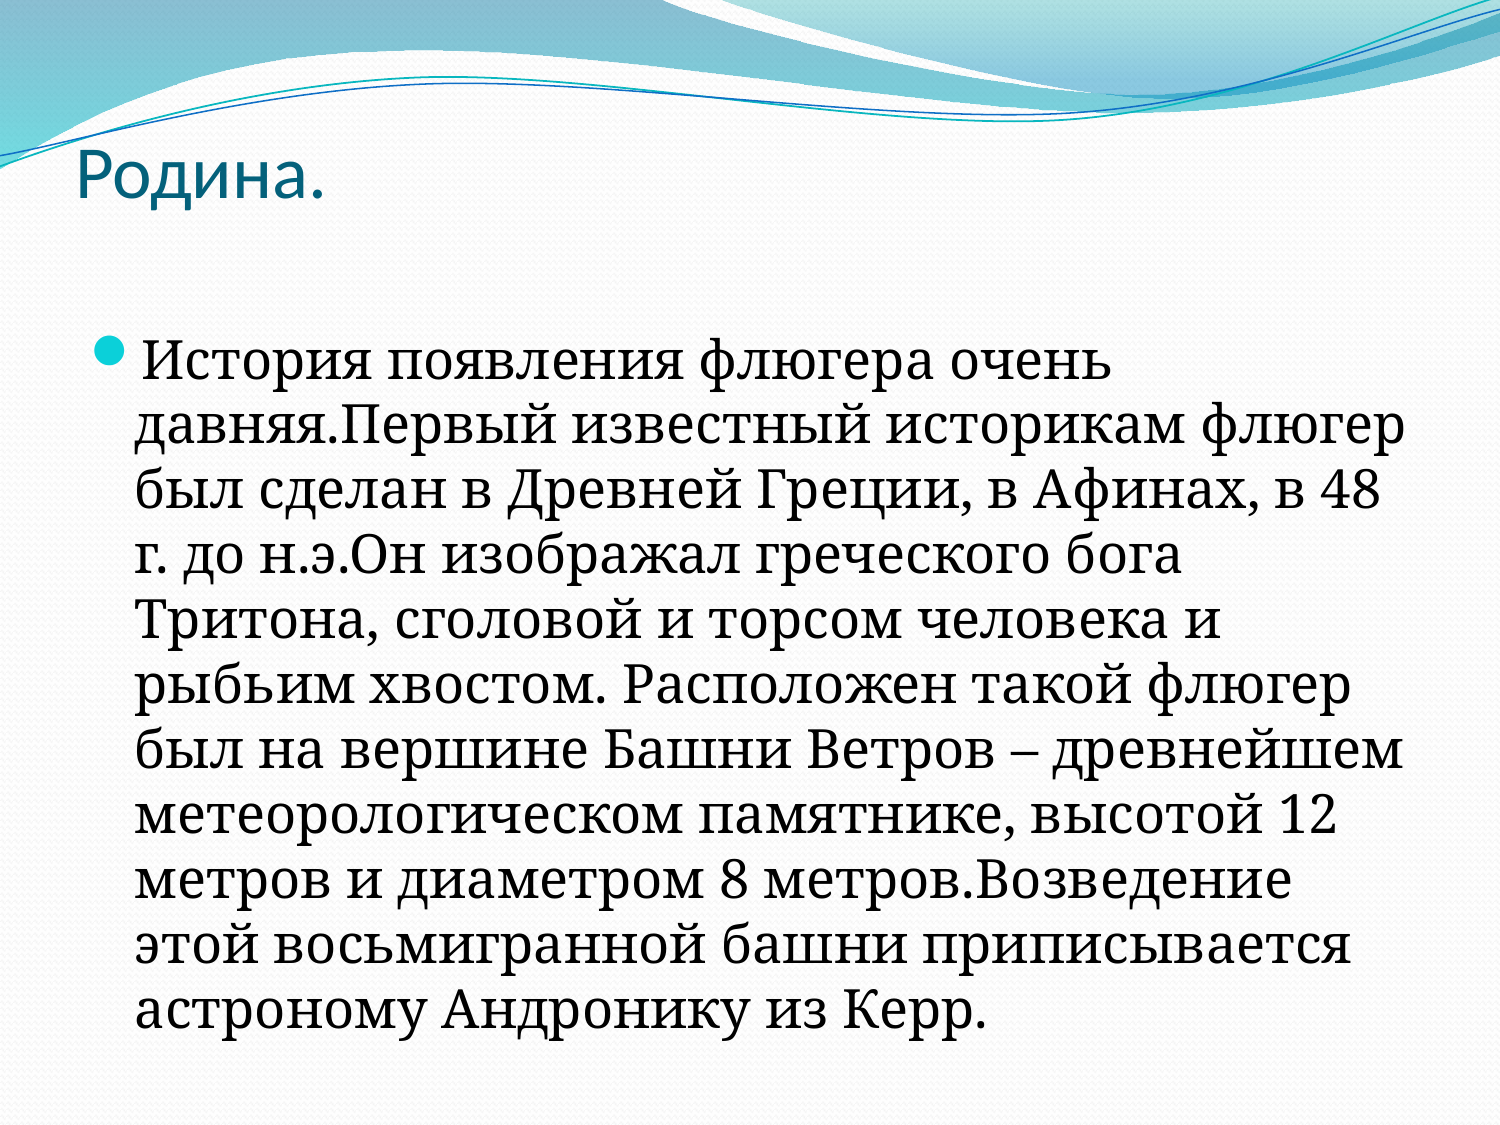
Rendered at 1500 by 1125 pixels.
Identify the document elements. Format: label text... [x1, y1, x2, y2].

list История появления флюгера очень давняя.Первый известный историкам флюгер был сделан в Древней Греции, в Афинах, в 48 г. до н.э.Он изображал греческого бога Тритона, сголовой и торсом человека и рыбьим хвостом. Расположен такой флюгер был на вершине Башни Ветров – древнейшем метеорологическом памятнике, высотой 12 метров и диаметром 8 метров.Возведение этой восьмигранной башни приписывается астроному Андронику из Керр. [74, 317, 1426, 1038]
title Родина. [74, 115, 1426, 304]
